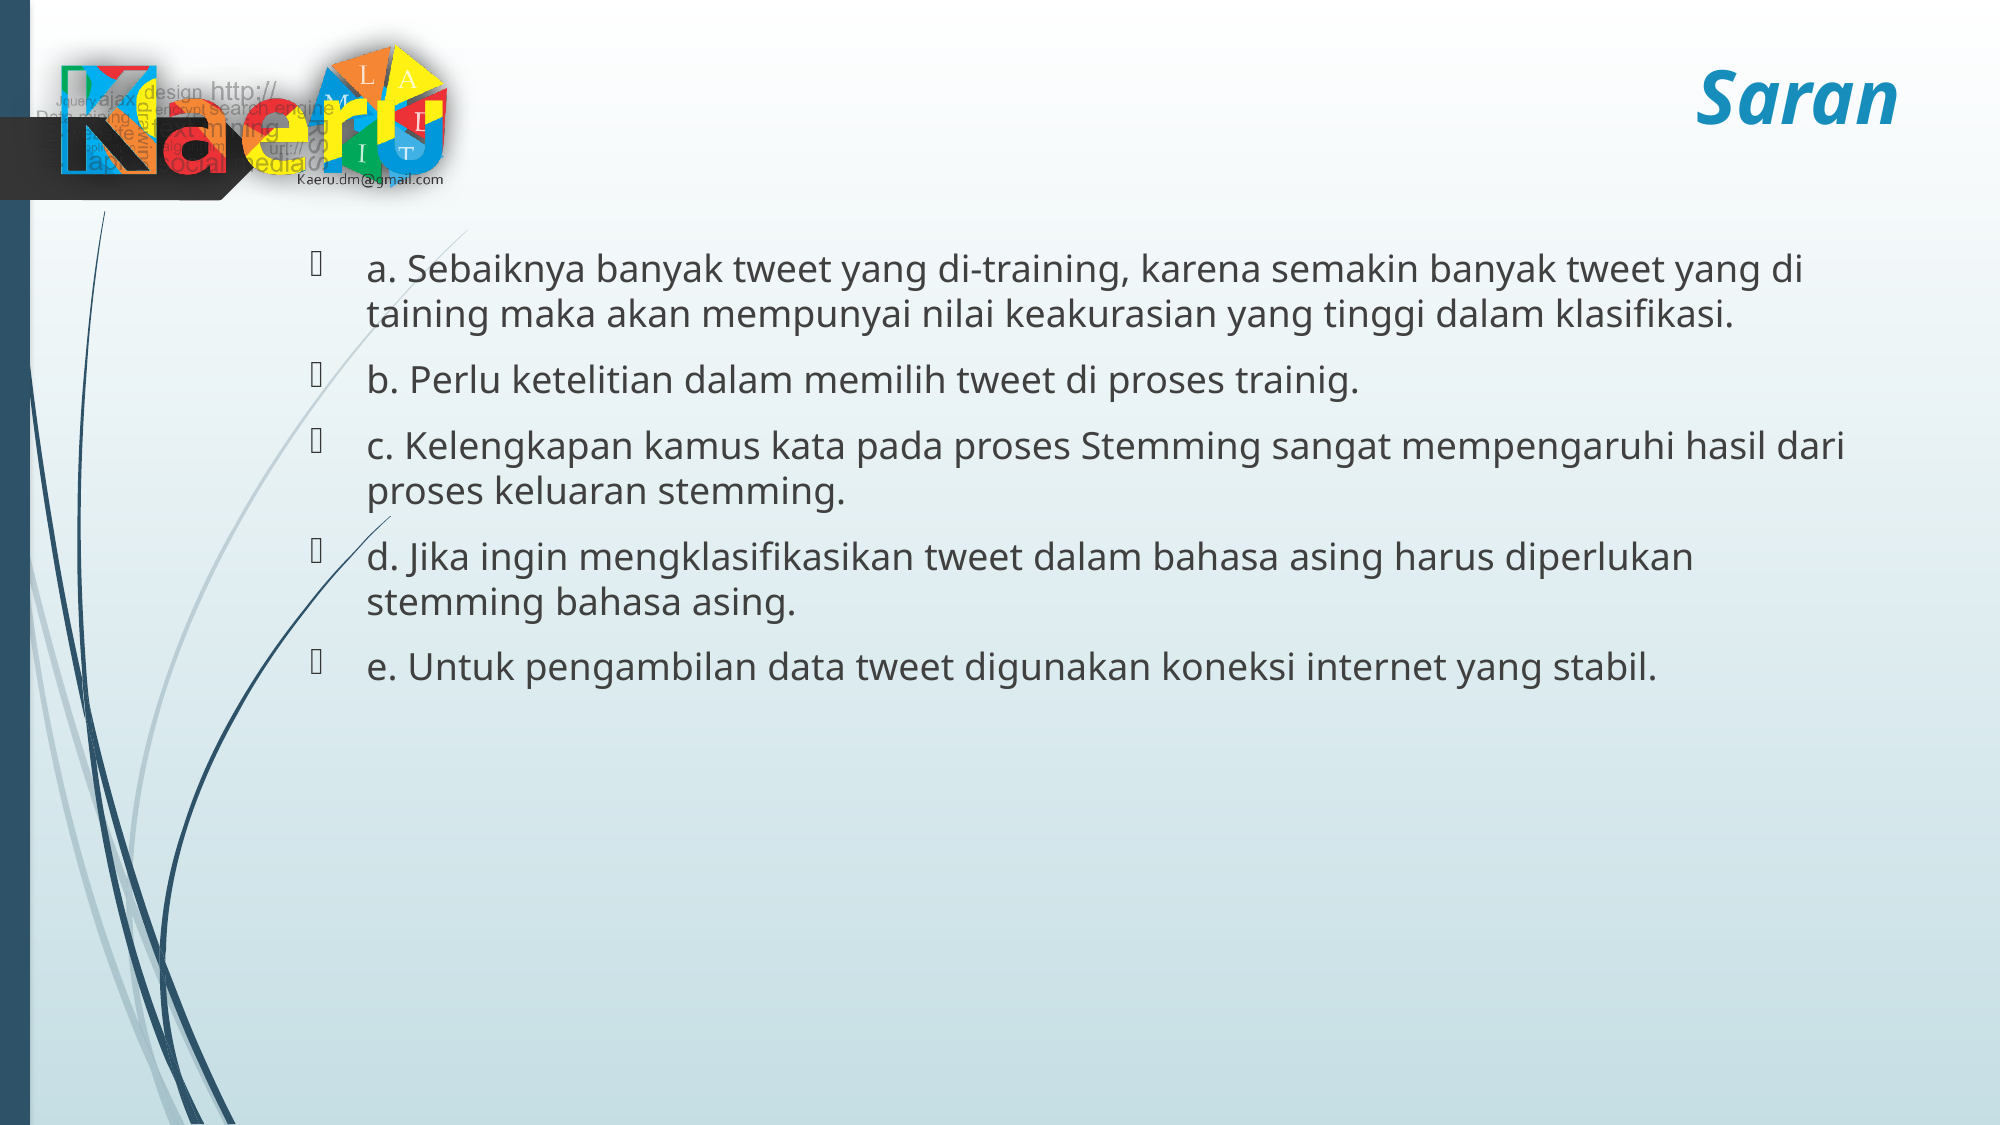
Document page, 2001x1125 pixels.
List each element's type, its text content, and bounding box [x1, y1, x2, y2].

list a. Sebaiknya banyak tweet yang di-training, karena semakin banyak tweet yang di taining maka akan mempunyai nilai keakurasian yang tinggi dalam klasifikasi. b. Perlu ketelitian dalam memilih tweet di proses trainig. c. Kelengkapan kamus kata pada proses Stemming sangat mempengaruhi hasil dari proses keluaran stemming. d. Jika ingin mengklasifikasikan tweet dalam bahasa asing harus diperlukan stemming bahasa asing. e. Untuk pengambilan data tweet digunakan koneksi internet yang stabil. [295, 237, 1888, 724]
picture [37, 44, 447, 188]
title Saran [1681, 42, 1925, 169]
